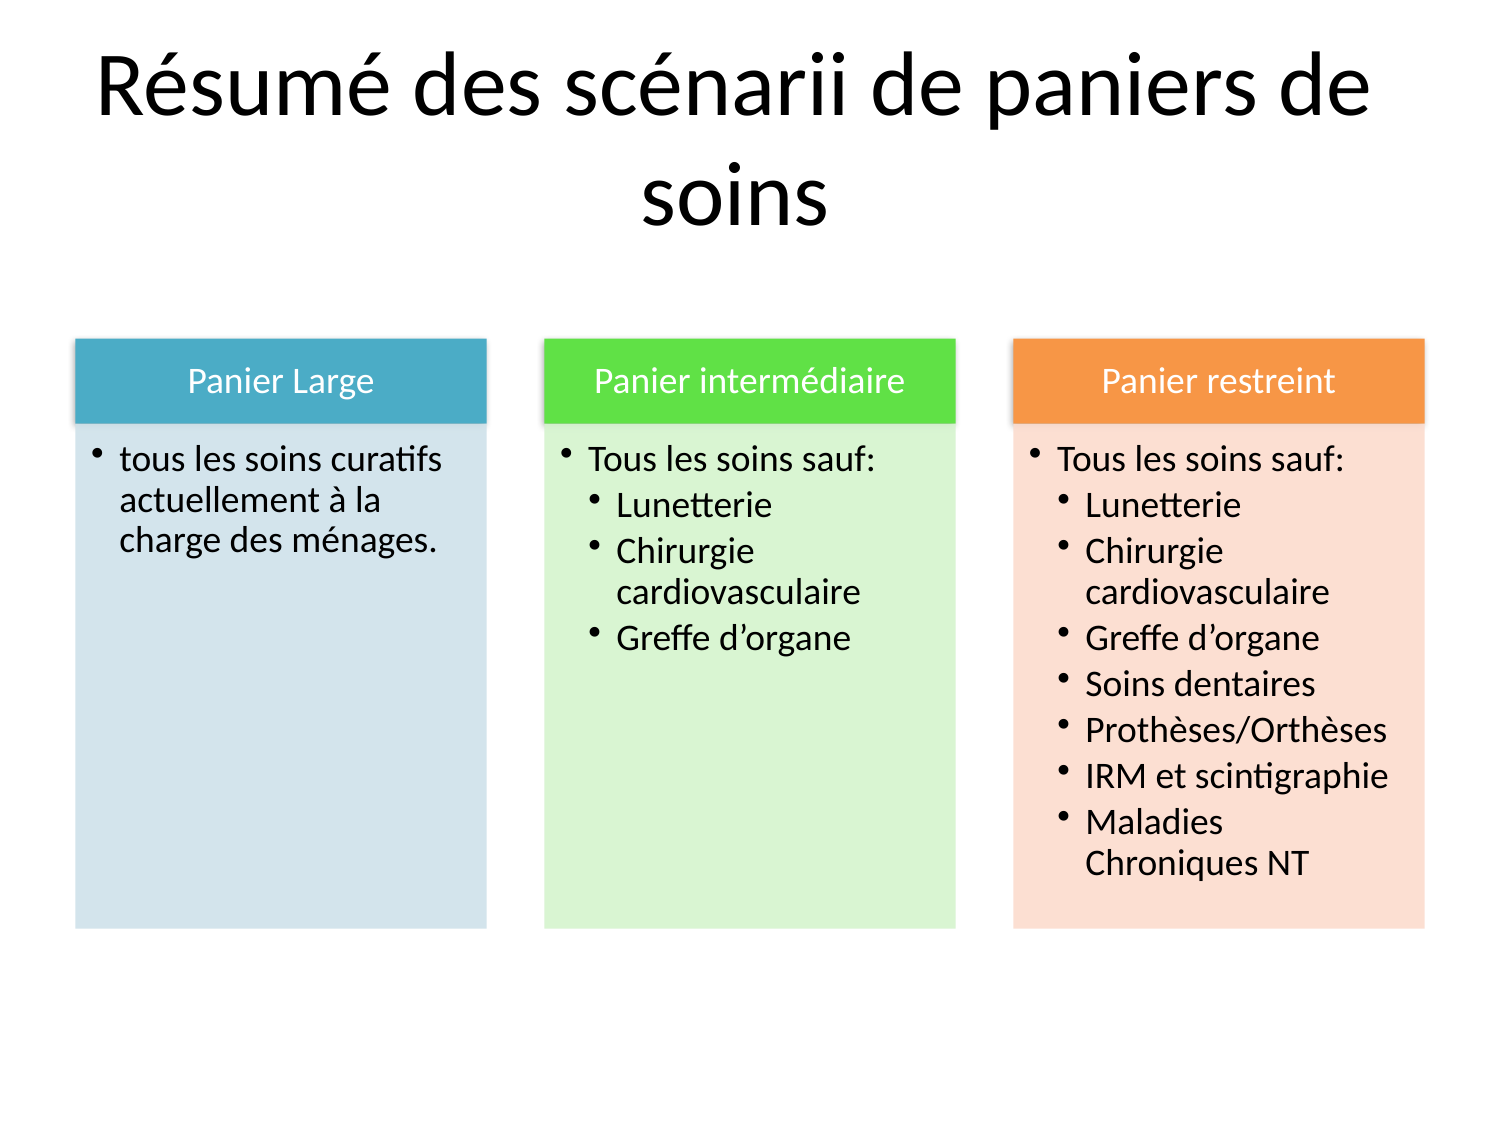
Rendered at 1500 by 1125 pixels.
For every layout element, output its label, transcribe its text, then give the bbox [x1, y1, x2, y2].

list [74, 262, 1426, 1006]
title Résumé des scénarii de paniers de soins [0, 0, 1471, 268]
